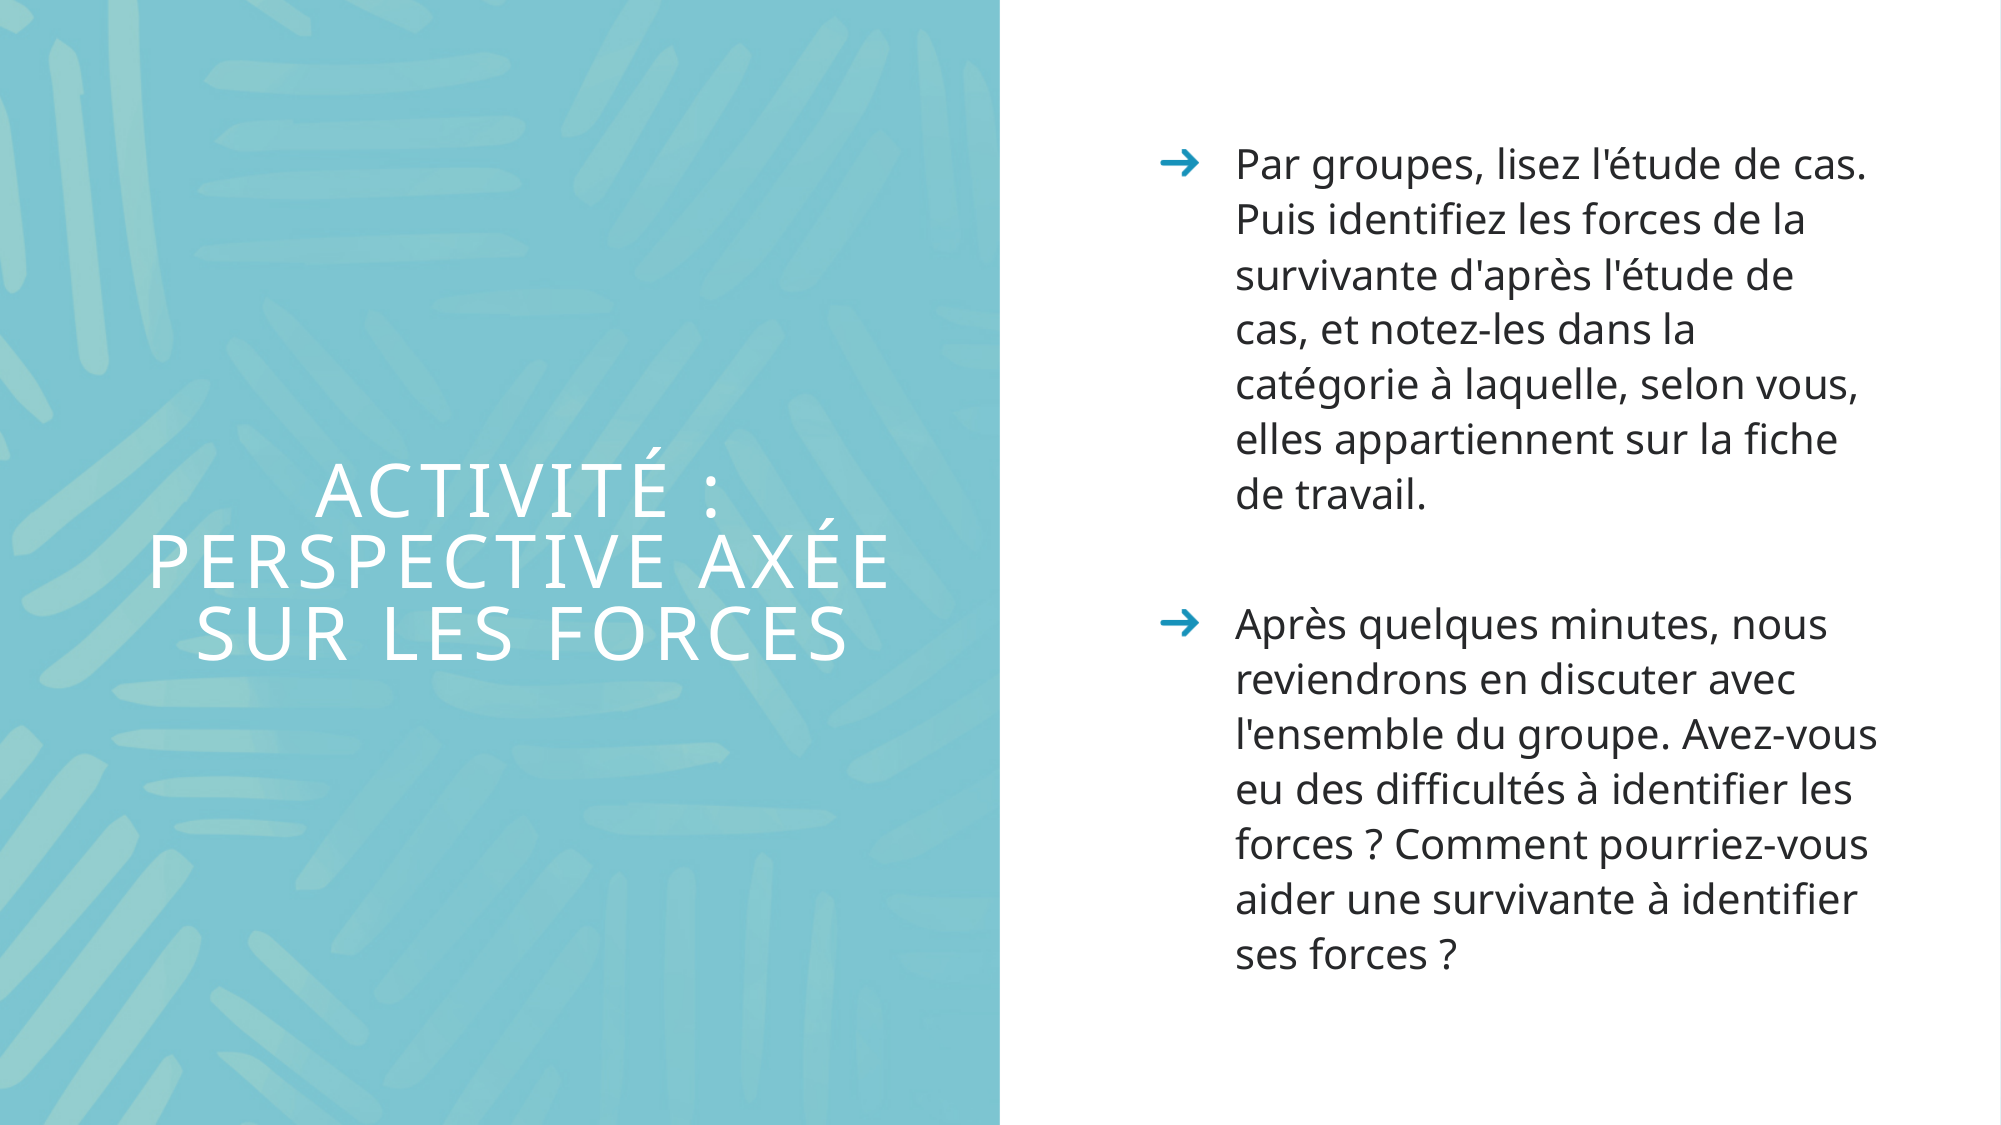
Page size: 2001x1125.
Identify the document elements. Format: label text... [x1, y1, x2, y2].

title Activité : Perspective axée sur les forces [130, 440, 914, 695]
list Par groupes, lisez l'étude de cas. Puis identifiez les forces de la survivante d'après l'étude de cas, et notez-les dans la catégorie à laquelle, selon vous, elles appartiennent sur la fiche de travail. Après quelques minutes, nous reviendrons en discuter avec l'ensemble du groupe. Avez-vous eu des difficultés à identifier les forces ? Comment pourriez-vous aider une survivante à identifier ses forces ? [1152, 140, 1888, 971]
picture [0, 0, 2001, 1125]
